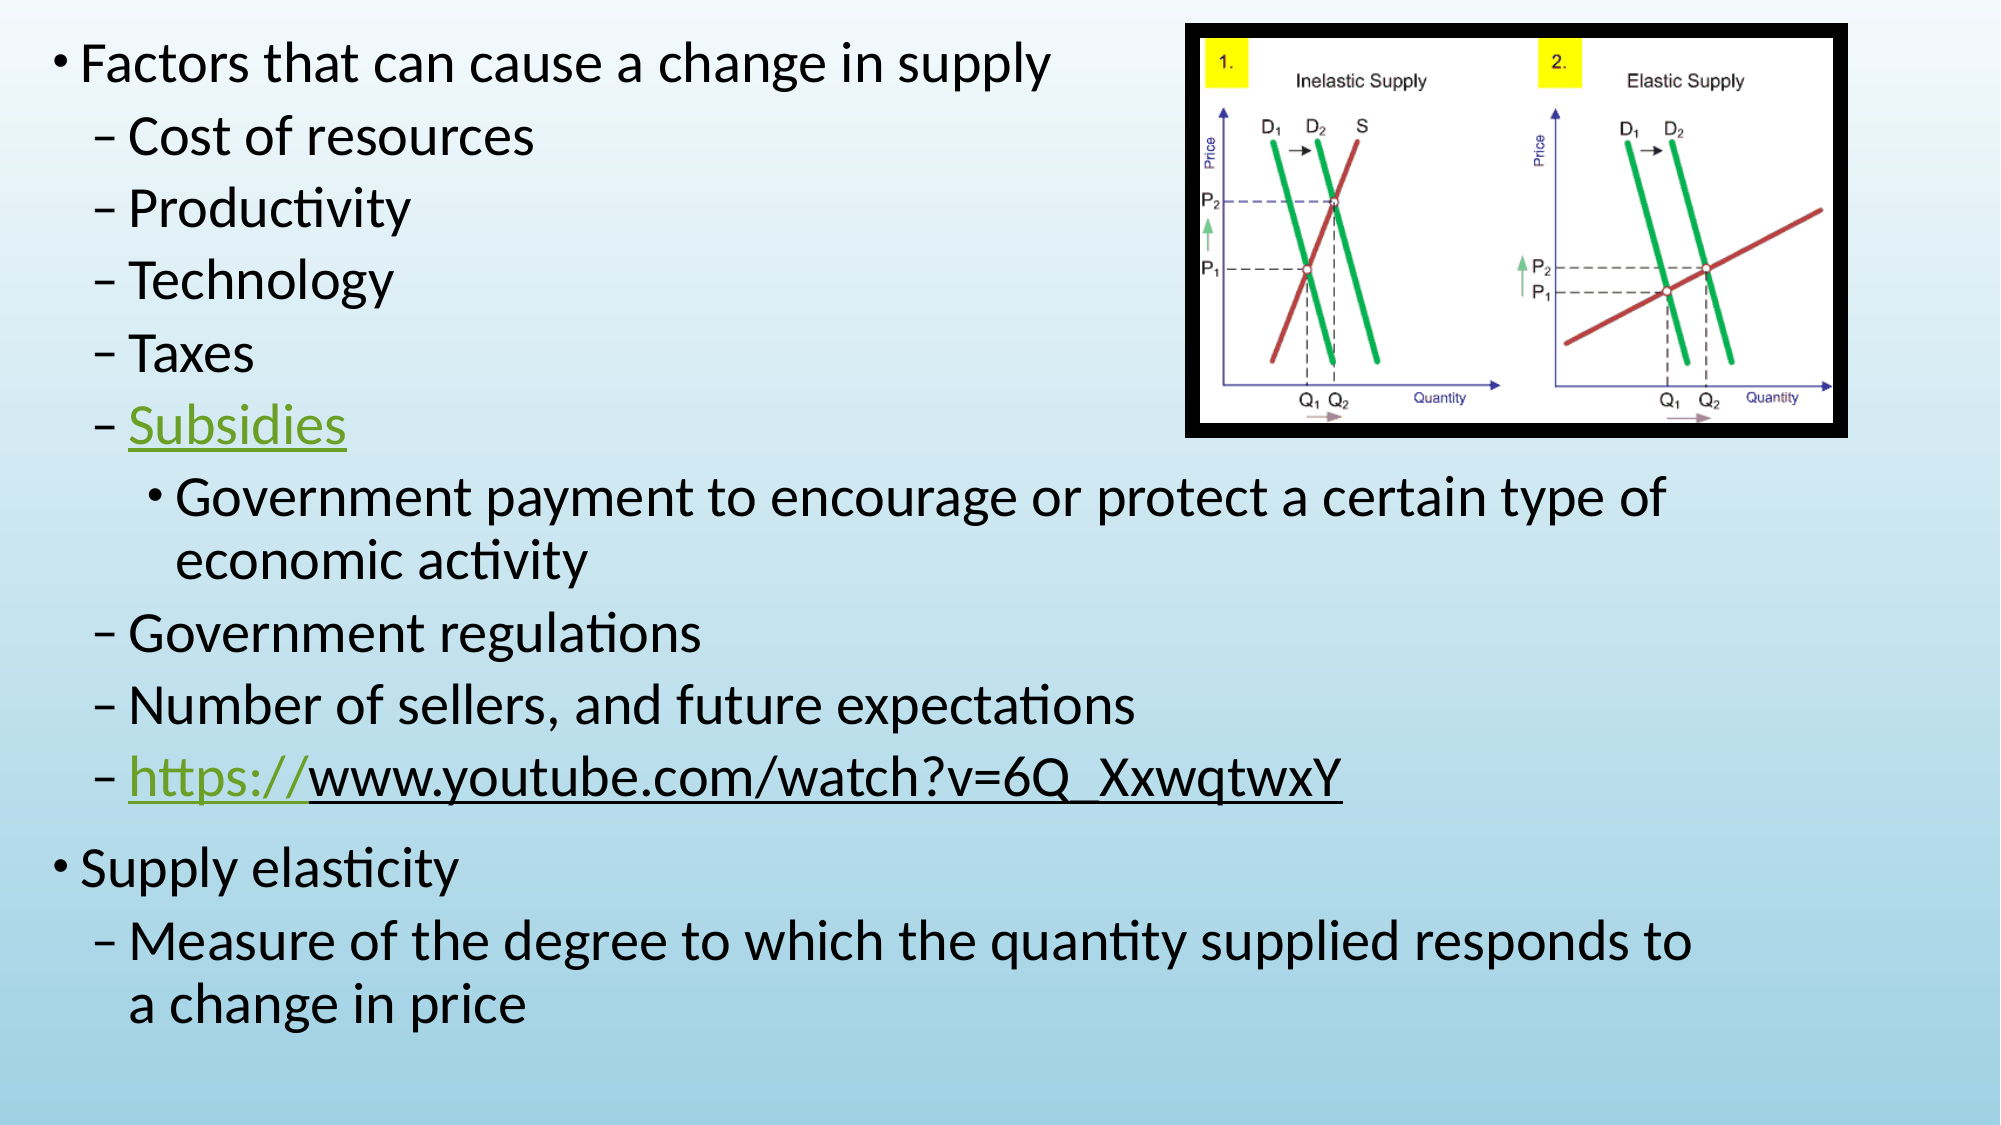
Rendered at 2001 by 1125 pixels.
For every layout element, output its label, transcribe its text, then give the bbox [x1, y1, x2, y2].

list Factors that can cause a change in supply Cost of resources Productivity Technology Taxes Subsidies Government payment to encourage or protect a certain type of economic activity Government regulations Number of sellers, and future expectations https://www.youtube.com/watch?v=6Q_XxwqtwxY Supply elasticity Measure of the degree to which the quantity supplied responds to a change in price [37, 24, 1725, 1100]
picture [1199, 37, 1833, 424]
